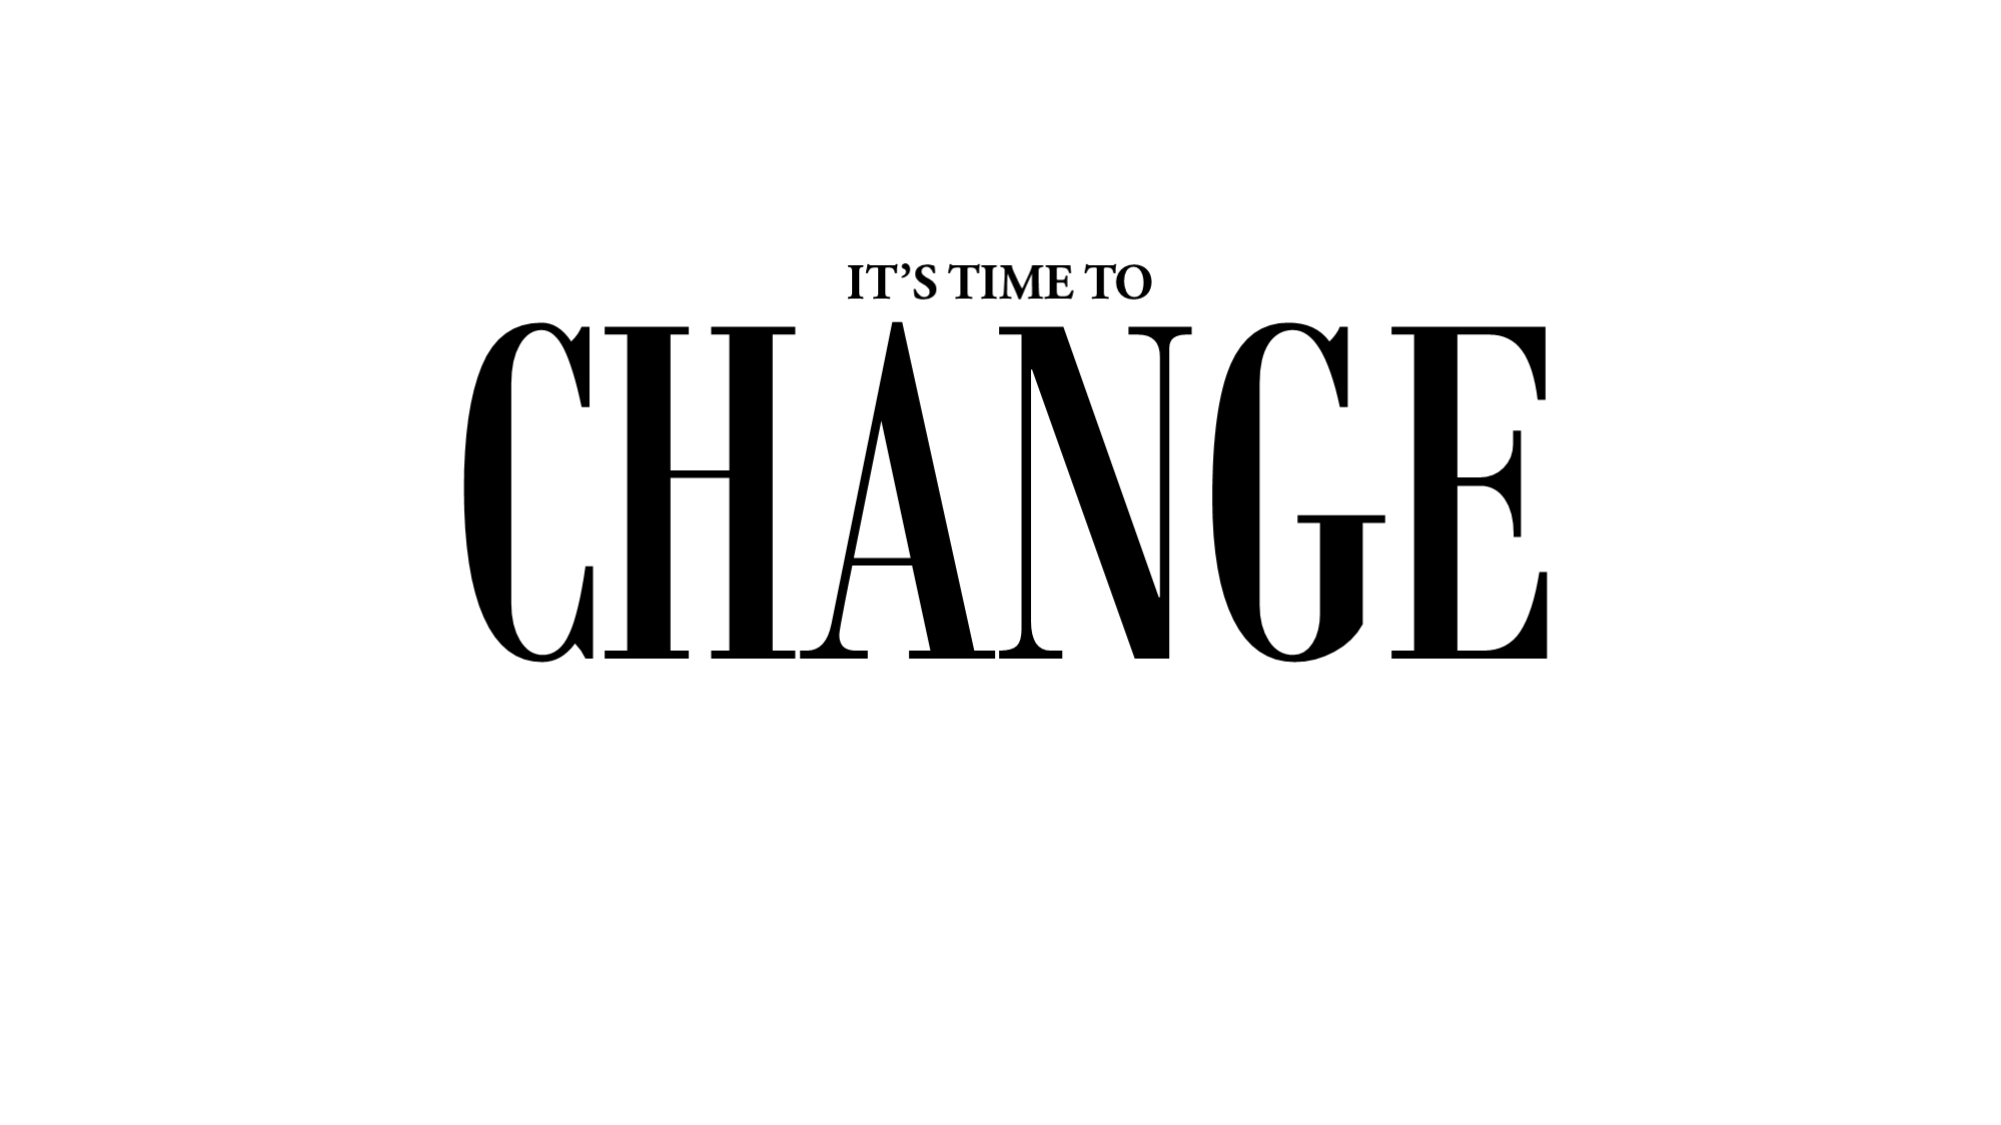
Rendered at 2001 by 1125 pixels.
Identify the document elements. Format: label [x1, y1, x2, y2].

picture [133, 14, 1867, 1110]
